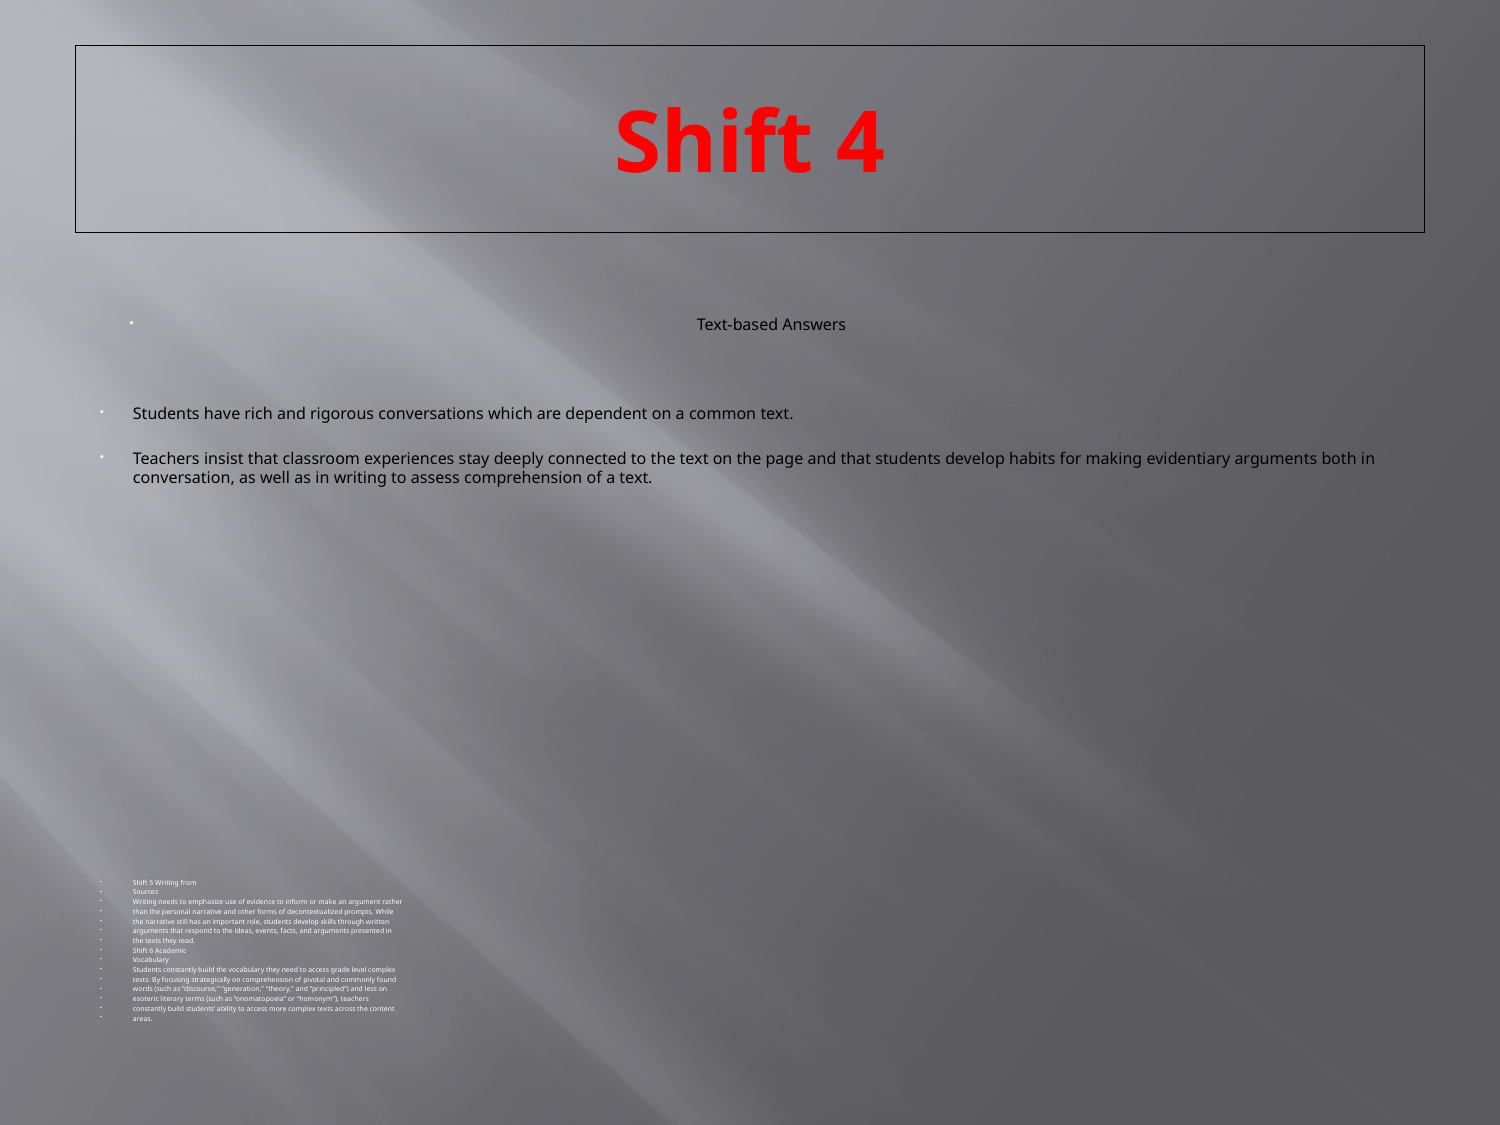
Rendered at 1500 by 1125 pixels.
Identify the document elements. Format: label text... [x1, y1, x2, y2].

title Shift 4 [75, 45, 1425, 233]
list Text-based Answers Students have rich and rigorous conversations which are dependent on a common text. Teachers insist that classroom experiences stay deeply connected to the text on the page and that students develop habits for making evidentiary arguments both in conversation, as well as in writing to assess comprehension of a text. Shift 5 Writing from Sources Writing needs to emphasize use of evidence to inform or make an argument rather than the personal narrative and other forms of decontextualized prompts. While the narrative still has an important role, students develop skills through written arguments that respond to the ideas, events, facts, and arguments presented in the texts they read. Shift 6 Academic Vocabulary Students constantly build the vocabulary they need to access grade level complex texts. By focusing strategically on comprehension of pivotal and commonly found words (such as “discourse,” “generation,” “theory,” and “principled”) and less on esoteric literary terms (such as “onomatopoeia” or “homonym”), teachers constantly build students’ ability to access more complex texts across the content areas. [75, 262, 1425, 1035]
